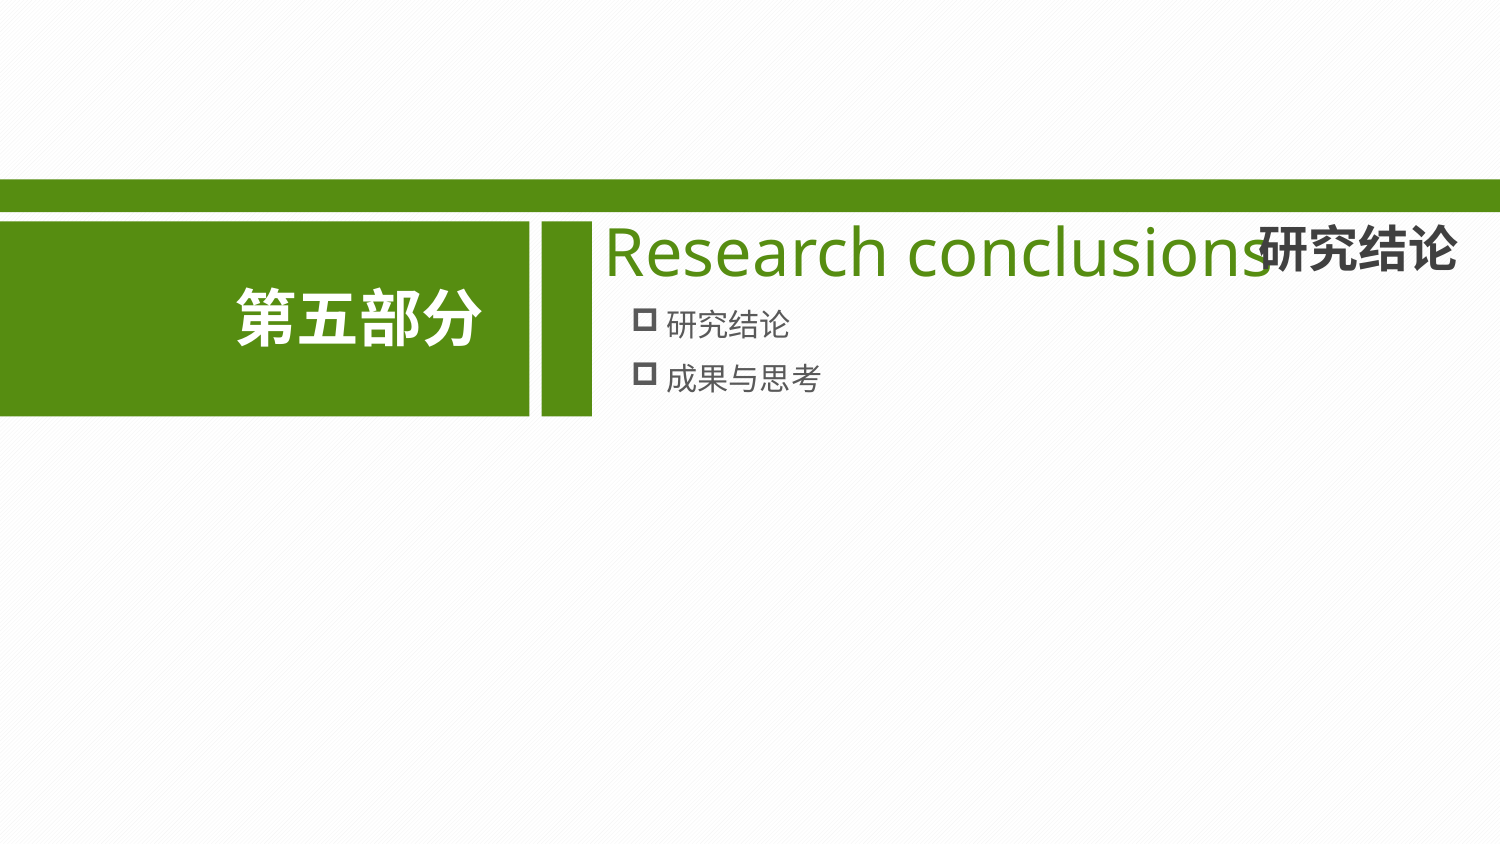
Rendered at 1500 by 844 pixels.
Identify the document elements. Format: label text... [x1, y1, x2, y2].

text_box [540, 219, 594, 418]
text_box [0, 219, 532, 418]
text_box 第五部分 [223, 272, 496, 359]
text_box [0, 177, 1500, 214]
text_box 成果与思考 [619, 353, 834, 402]
text_box 研究结论 [619, 305, 803, 349]
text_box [618, 204, 1471, 297]
